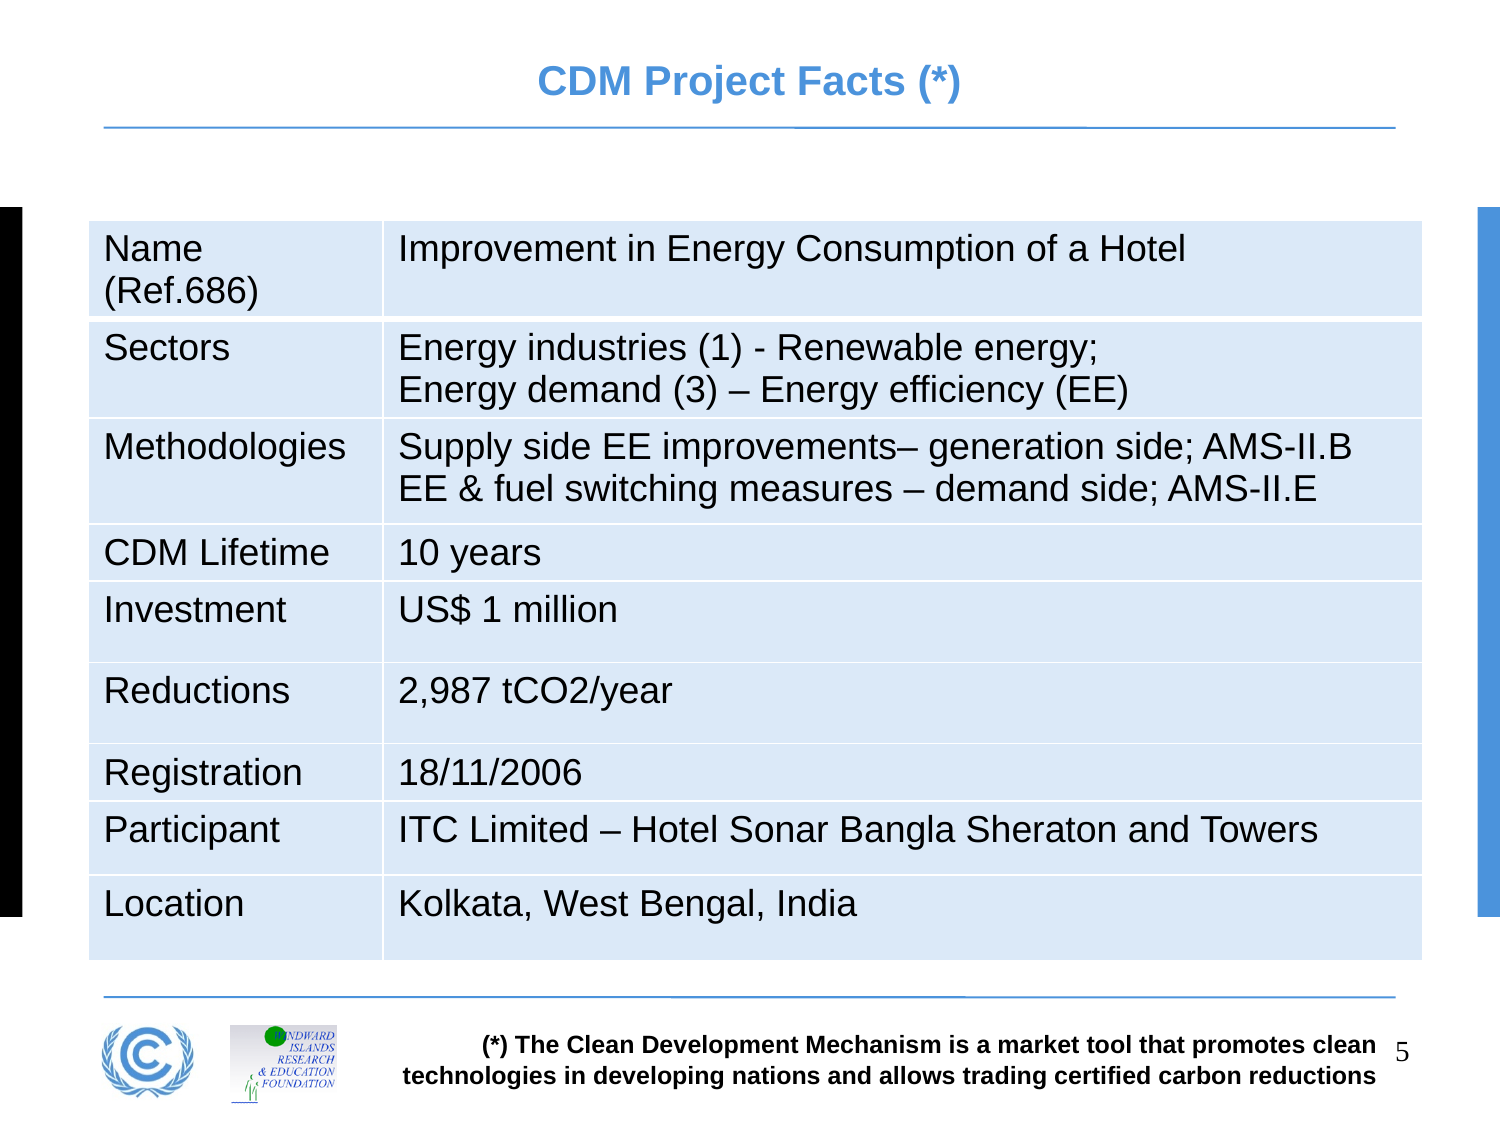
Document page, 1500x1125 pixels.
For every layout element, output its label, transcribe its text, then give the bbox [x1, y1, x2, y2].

table_cell Investment [89, 582, 382, 662]
table_cell 18/11/2006 [384, 744, 1422, 800]
table_cell Reductions [89, 663, 382, 743]
table_header Improvement in Energy Consumption of a Hotel [384, 221, 1422, 316]
picture [101, 1001, 209, 1109]
text_box (*) The Clean Development Mechanism is a market tool that promotes clean technologies in developing nations and allows trading certified carbon reductions [382, 1032, 1379, 1084]
table_header Name (Ref.686) [89, 221, 382, 316]
table_cell 10 years [384, 525, 1422, 580]
table_cell Sectors [89, 322, 382, 417]
table_cell US$ 1 million [384, 582, 1422, 662]
table_cell Participant [89, 802, 382, 874]
table_cell Location [89, 876, 382, 960]
table_cell Registration [89, 744, 382, 800]
table_cell Supply side EE improvements– generation side; AMS-II.B EE & fuel switching measures – demand side; AMS-II.E [384, 419, 1422, 523]
title CDM Project Facts (*) [104, 62, 1396, 114]
table_cell Methodologies [89, 419, 382, 523]
picture [230, 1025, 337, 1105]
table_cell Energy industries (1) - Renewable energy; Energy demand (3) – Energy efficiency (EE) [384, 322, 1422, 417]
slide_number 5 [1222, 1024, 1425, 1103]
table_cell 2,987 tCO2/year [384, 663, 1422, 743]
table_cell CDM Lifetime [89, 525, 382, 580]
table_cell Kolkata, West Bengal, India [384, 876, 1422, 960]
table_cell ITC Limited – Hotel Sonar Bangla Sheraton and Towers [384, 802, 1422, 874]
